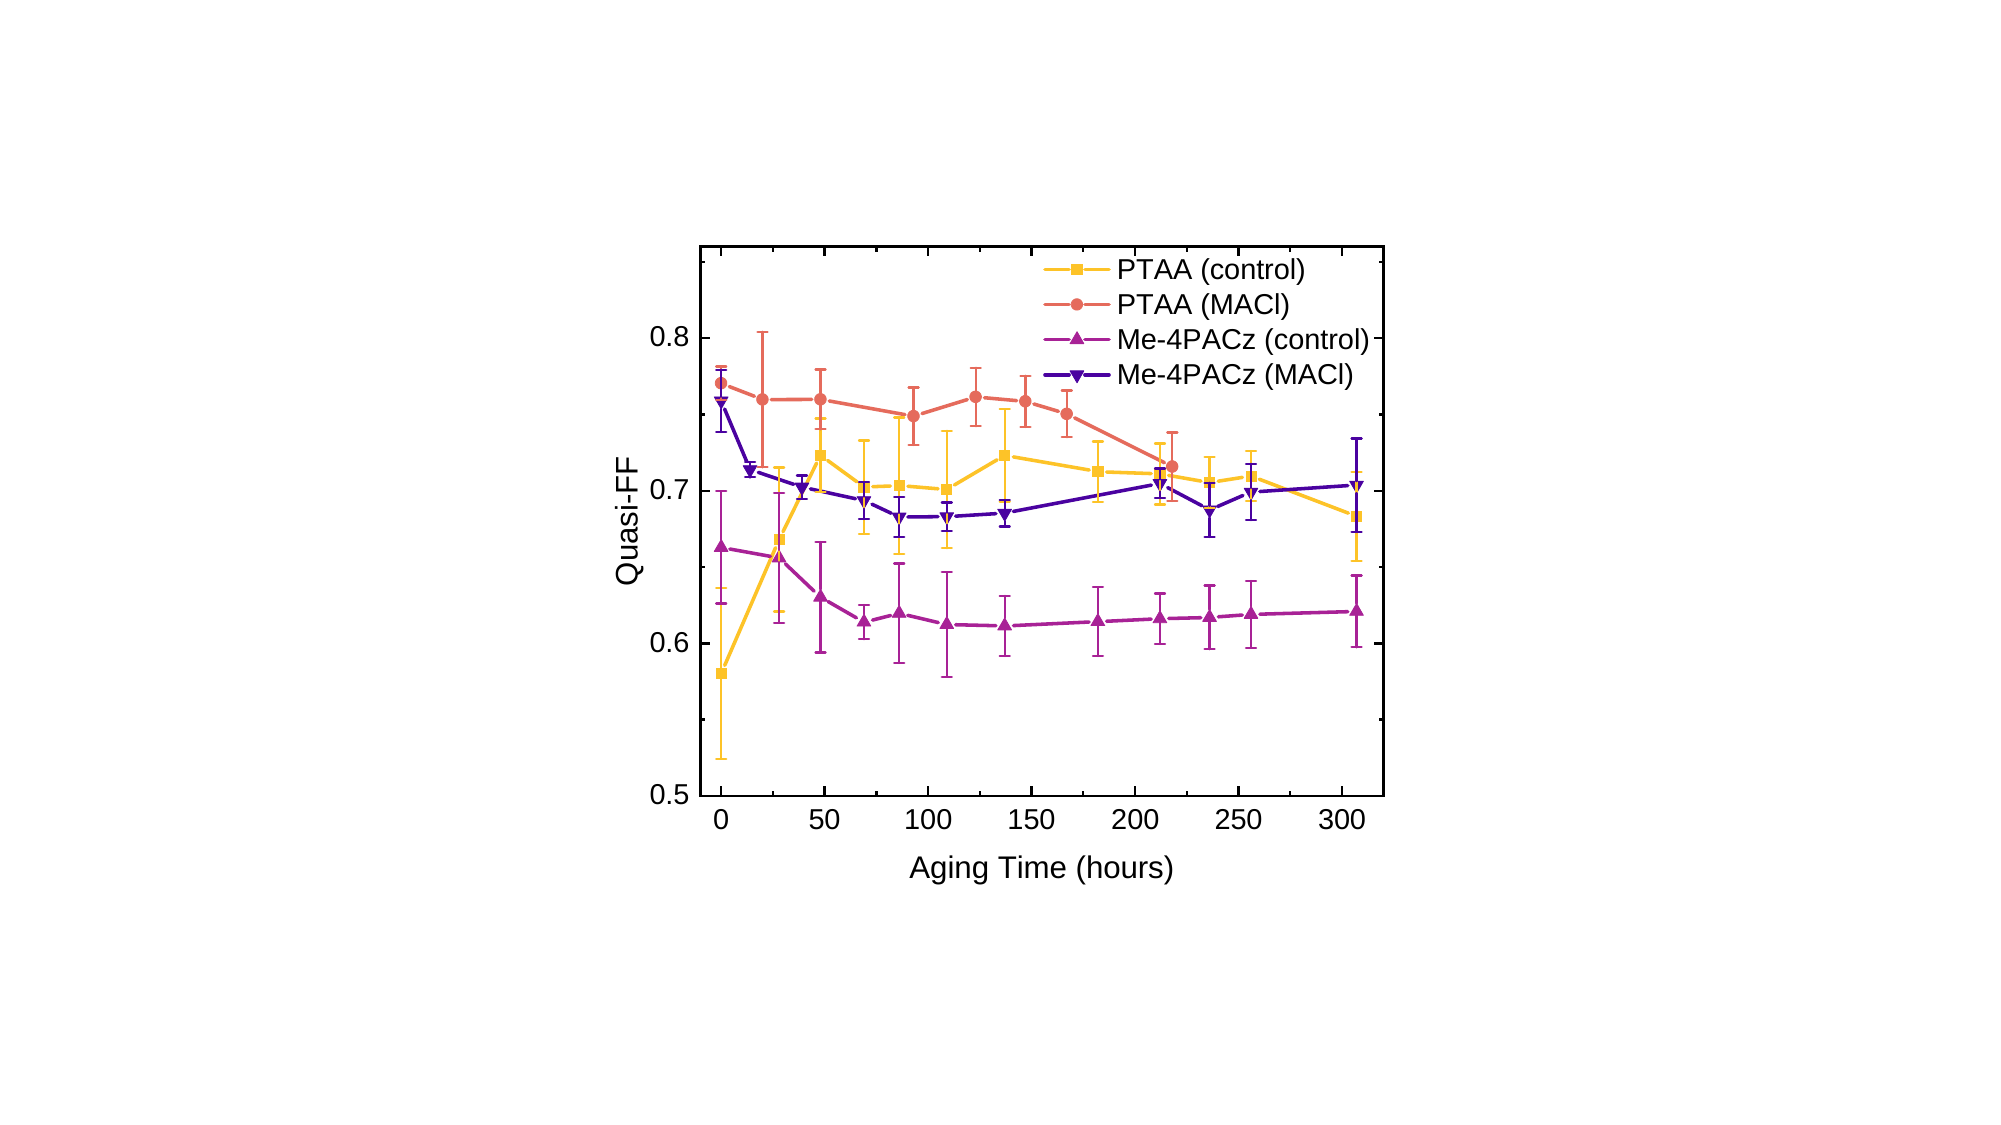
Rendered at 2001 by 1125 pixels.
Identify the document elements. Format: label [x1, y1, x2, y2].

picture [577, 239, 1423, 886]
